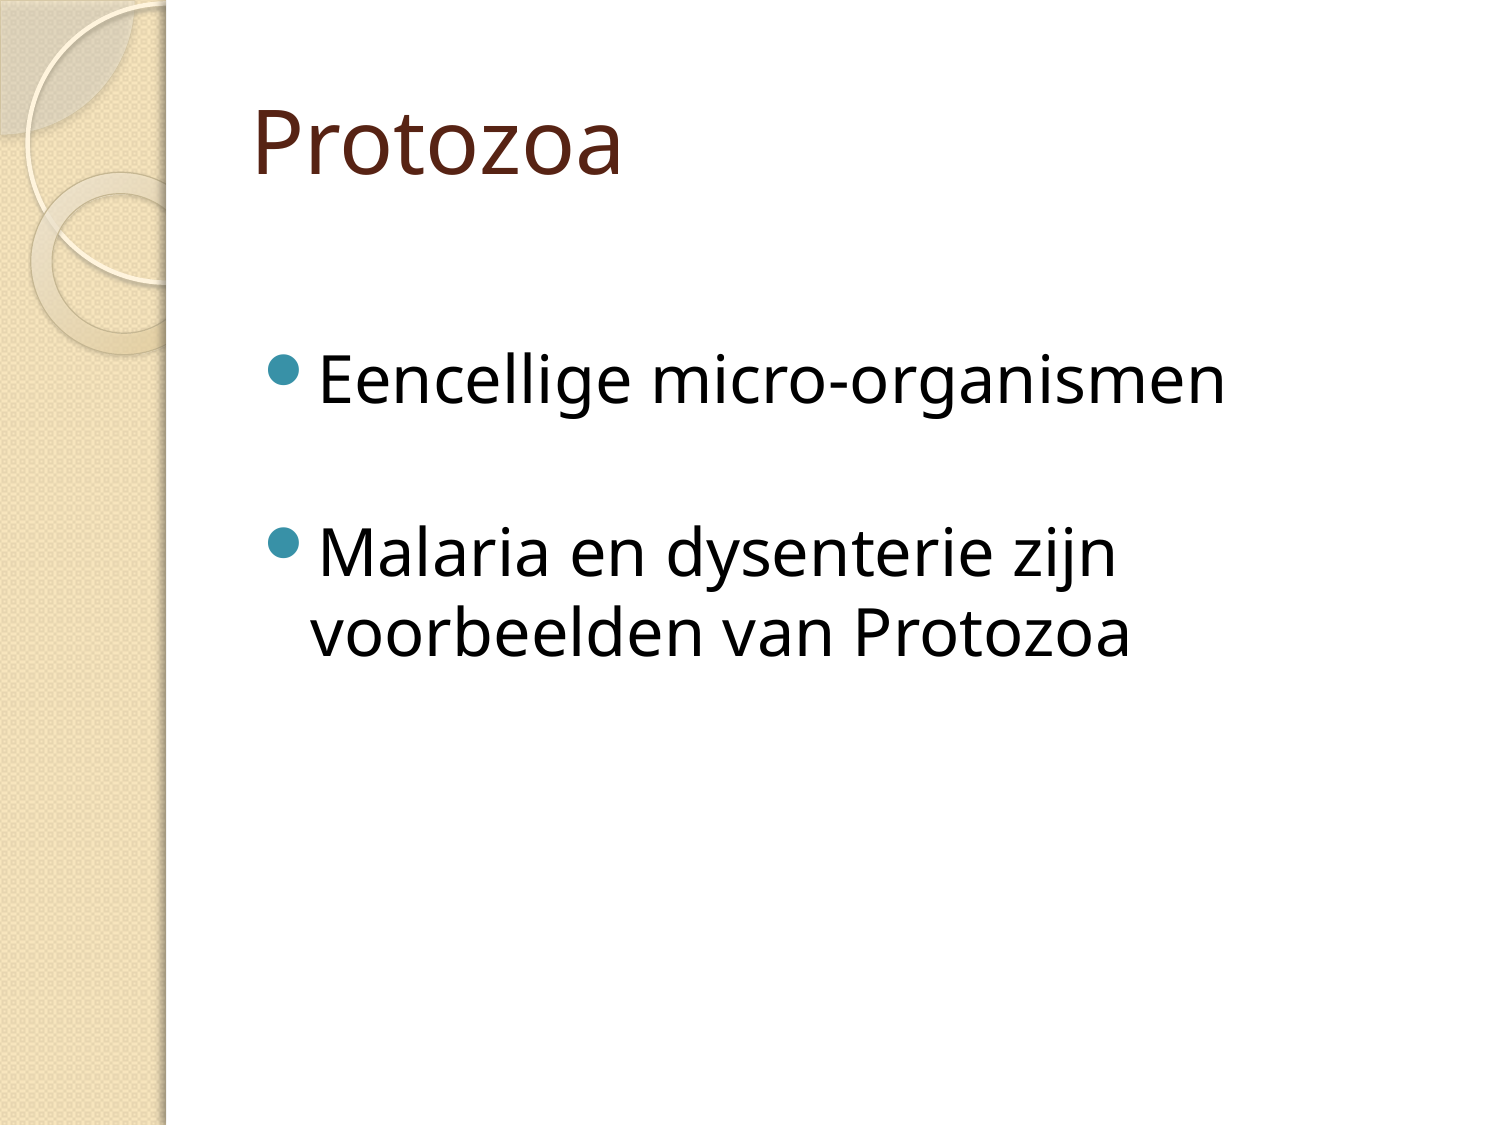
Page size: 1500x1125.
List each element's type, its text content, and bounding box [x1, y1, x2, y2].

title Protozoa [235, 45, 1466, 233]
list Eencellige micro-organismen Malaria en dysenterie zijn voorbeelden van Protozoa [235, 237, 1466, 1025]
